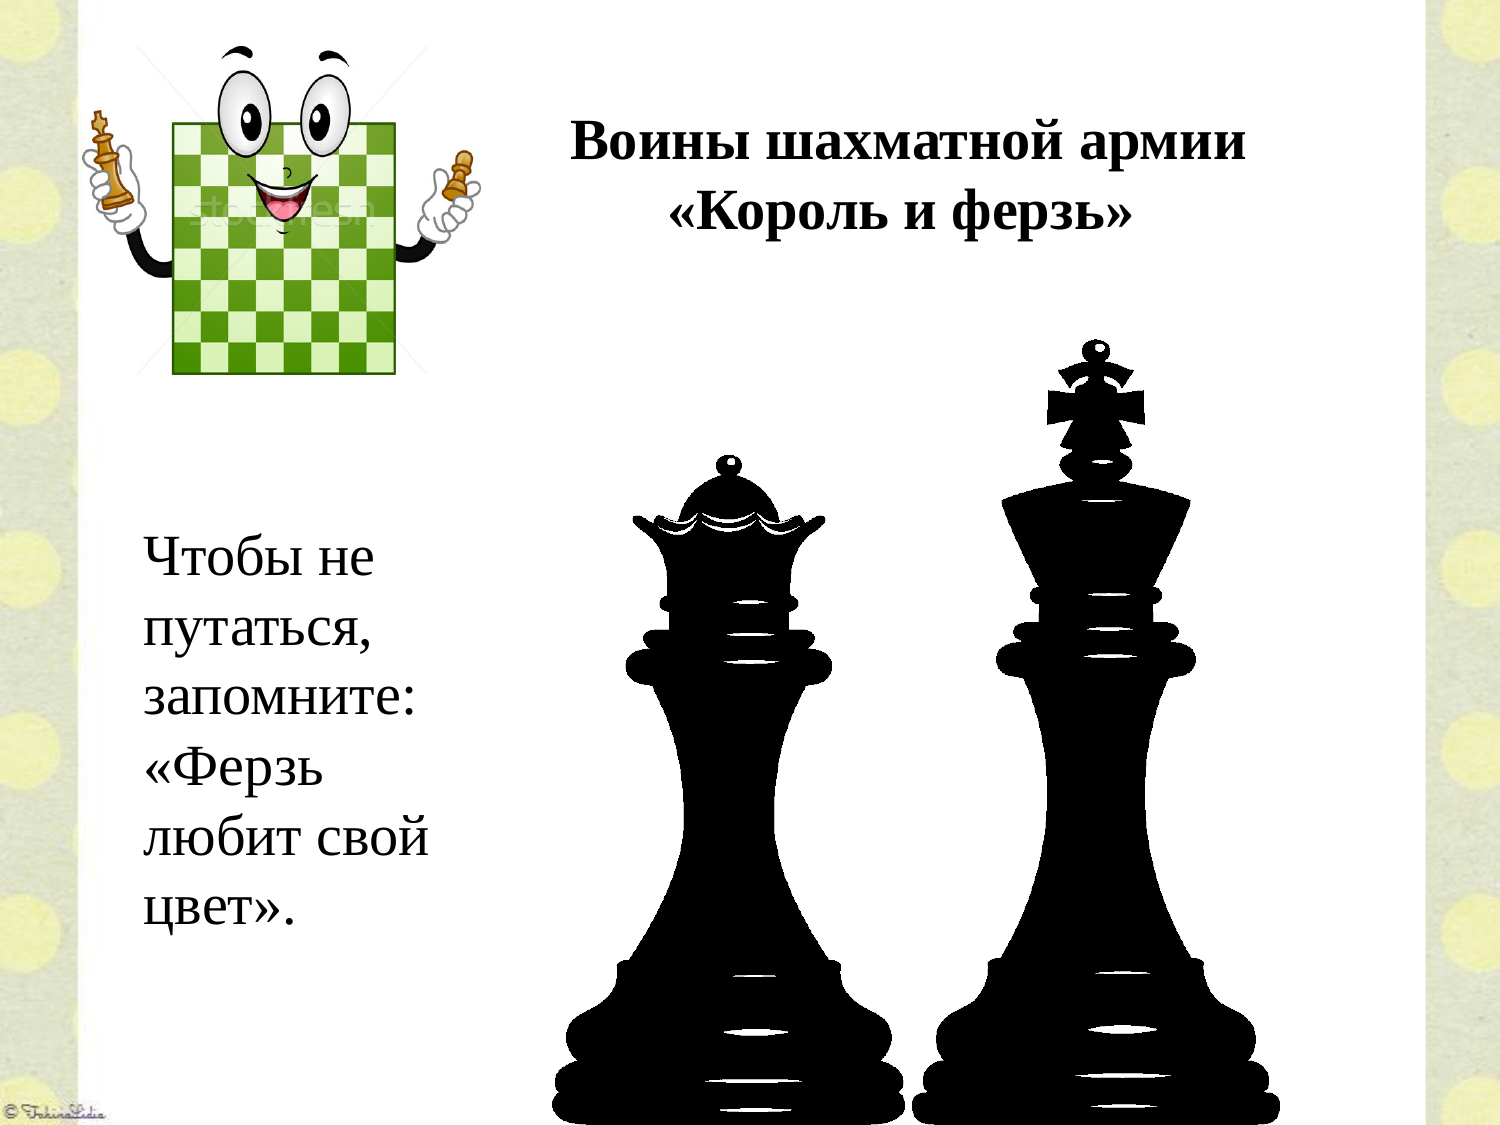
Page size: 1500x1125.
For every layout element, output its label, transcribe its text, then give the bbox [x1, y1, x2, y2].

text_box Чтобы не путаться, запомните: «Ферзь любит свой цвет». [128, 509, 451, 944]
picture [0, 0, 1500, 1125]
text_box Воины шахматной армии «Король и ферзь» [527, 93, 1290, 249]
